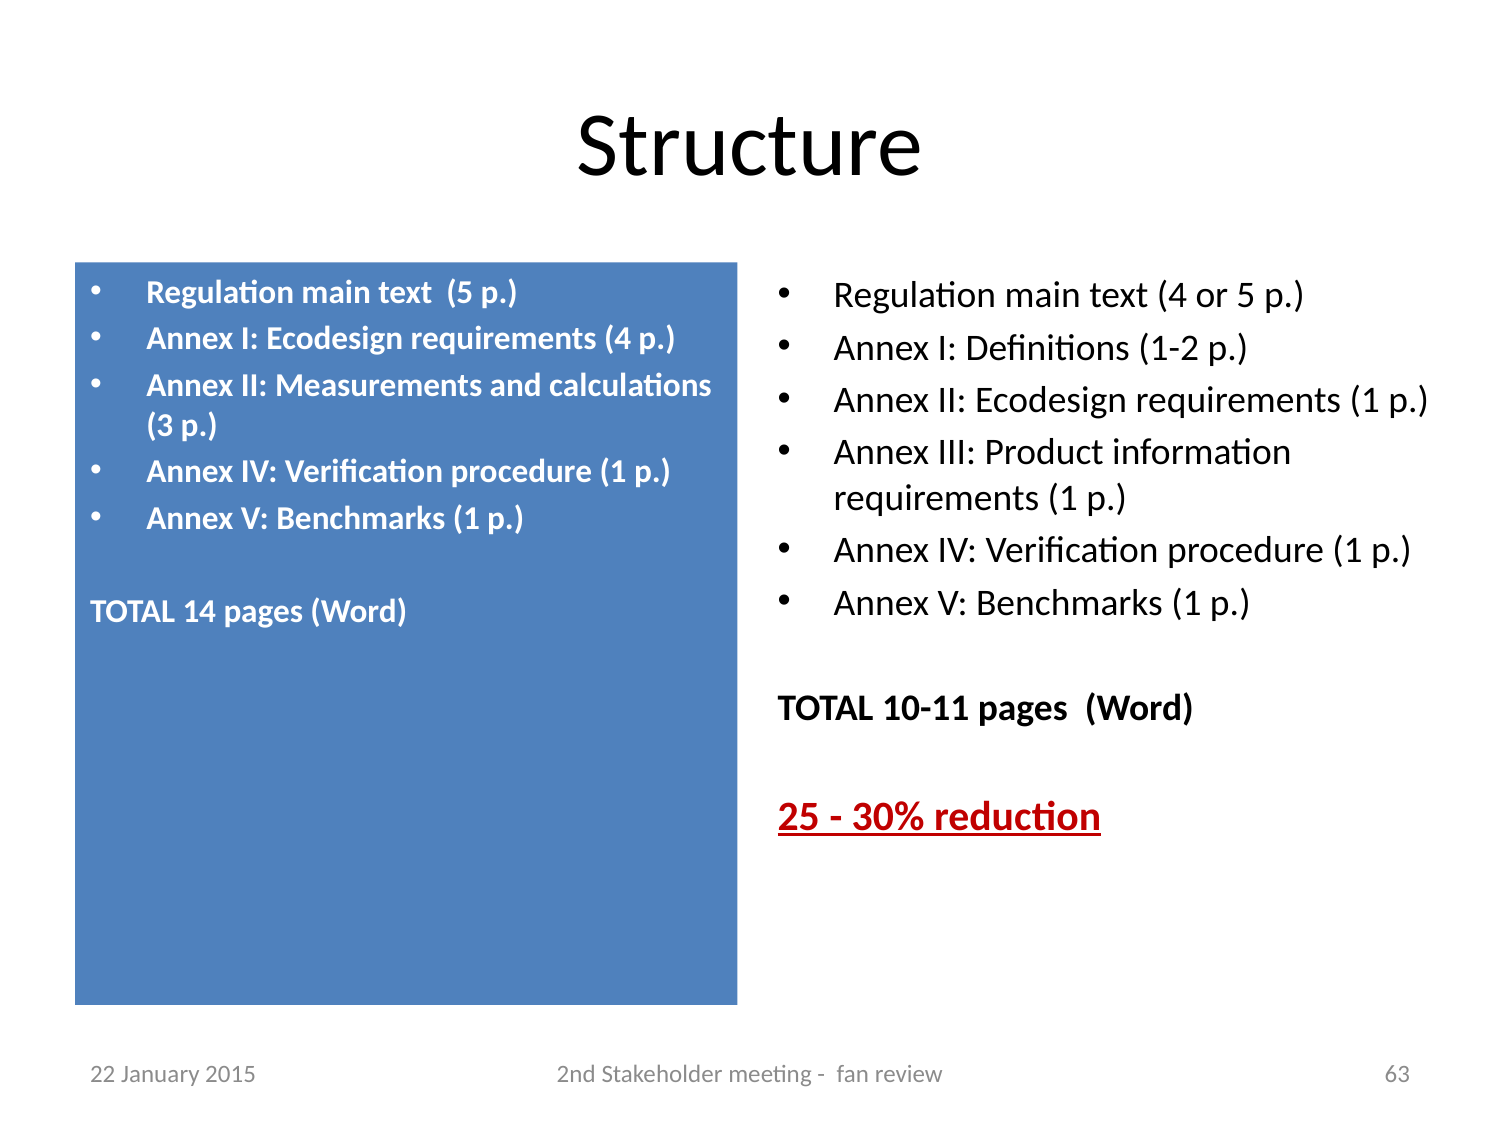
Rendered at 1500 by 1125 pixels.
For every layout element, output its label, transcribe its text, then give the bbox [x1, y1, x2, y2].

slide_number 63 [1074, 1042, 1425, 1103]
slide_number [75, 1042, 425, 1103]
title Structure [75, 45, 1425, 233]
list Regulation main text (5 p.) Annex I: Ecodesign requirements (4 p.) Annex II: Measurements and calculations (3 p.) Annex IV: Verification procedure (1 p.) Annex V: Benchmarks (1 p.) TOTAL 14 pages (Word) [75, 262, 738, 1005]
footer 2nd Stakeholder meeting - fan review [512, 1042, 988, 1103]
list Regulation main text (4 or 5 p.) Annex I: Definitions (1-2 p.) Annex II: Ecodesign requirements (1 p.) Annex III: Product information requirements (1 p.) Annex IV: Verification procedure (1 p.) Annex V: Benchmarks (1 p.) TOTAL 10-11 pages (Word) 25 - 30% reduction [762, 262, 1483, 1005]
